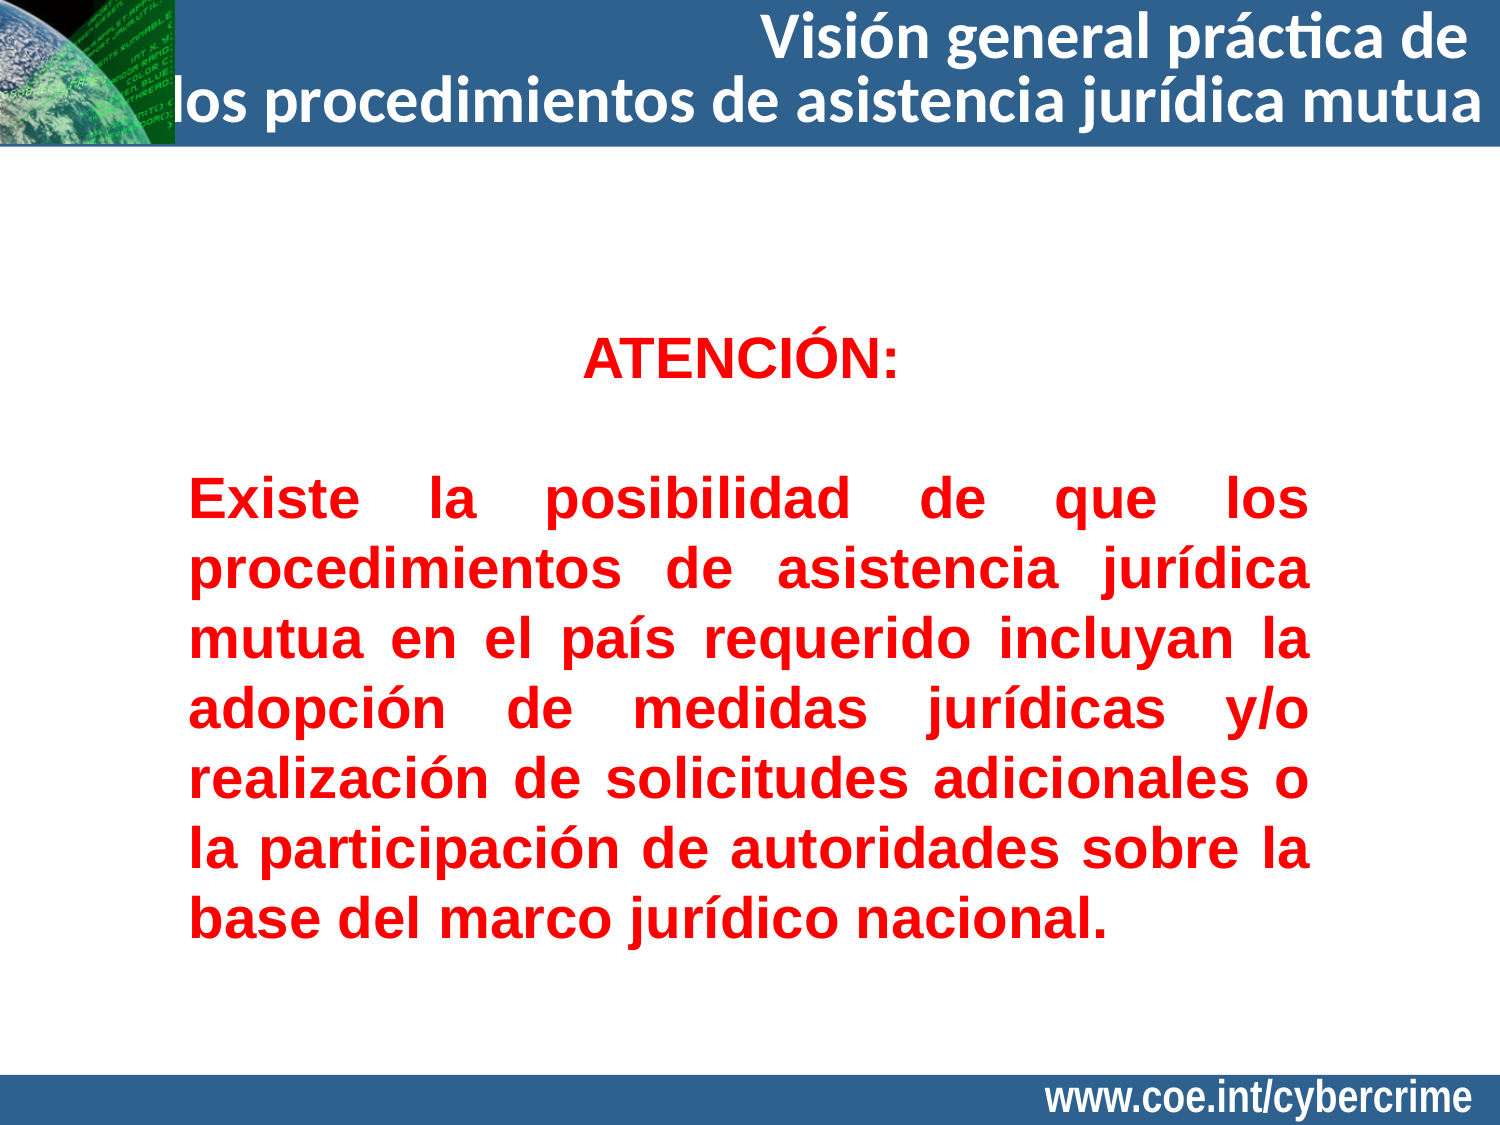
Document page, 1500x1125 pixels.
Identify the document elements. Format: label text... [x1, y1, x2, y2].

picture [0, 0, 175, 144]
text_box Visión general práctica de los procedimientos de asistencia jurídica mutua [177, 0, 1500, 149]
text_box [0, 1073, 1030, 1125]
text_box ATENCIÓN: Existe la posibilidad de que los procedimientos de asistencia jurídica mutua en el país requerido incluyan la adopción de medidas jurídicas y/o realización de solicitudes adicionales o la participación de autoridades sobre la base del marco jurídico nacional. [174, 312, 1326, 958]
text_box www.coe.int/cybercrime [1030, 1059, 1500, 1125]
